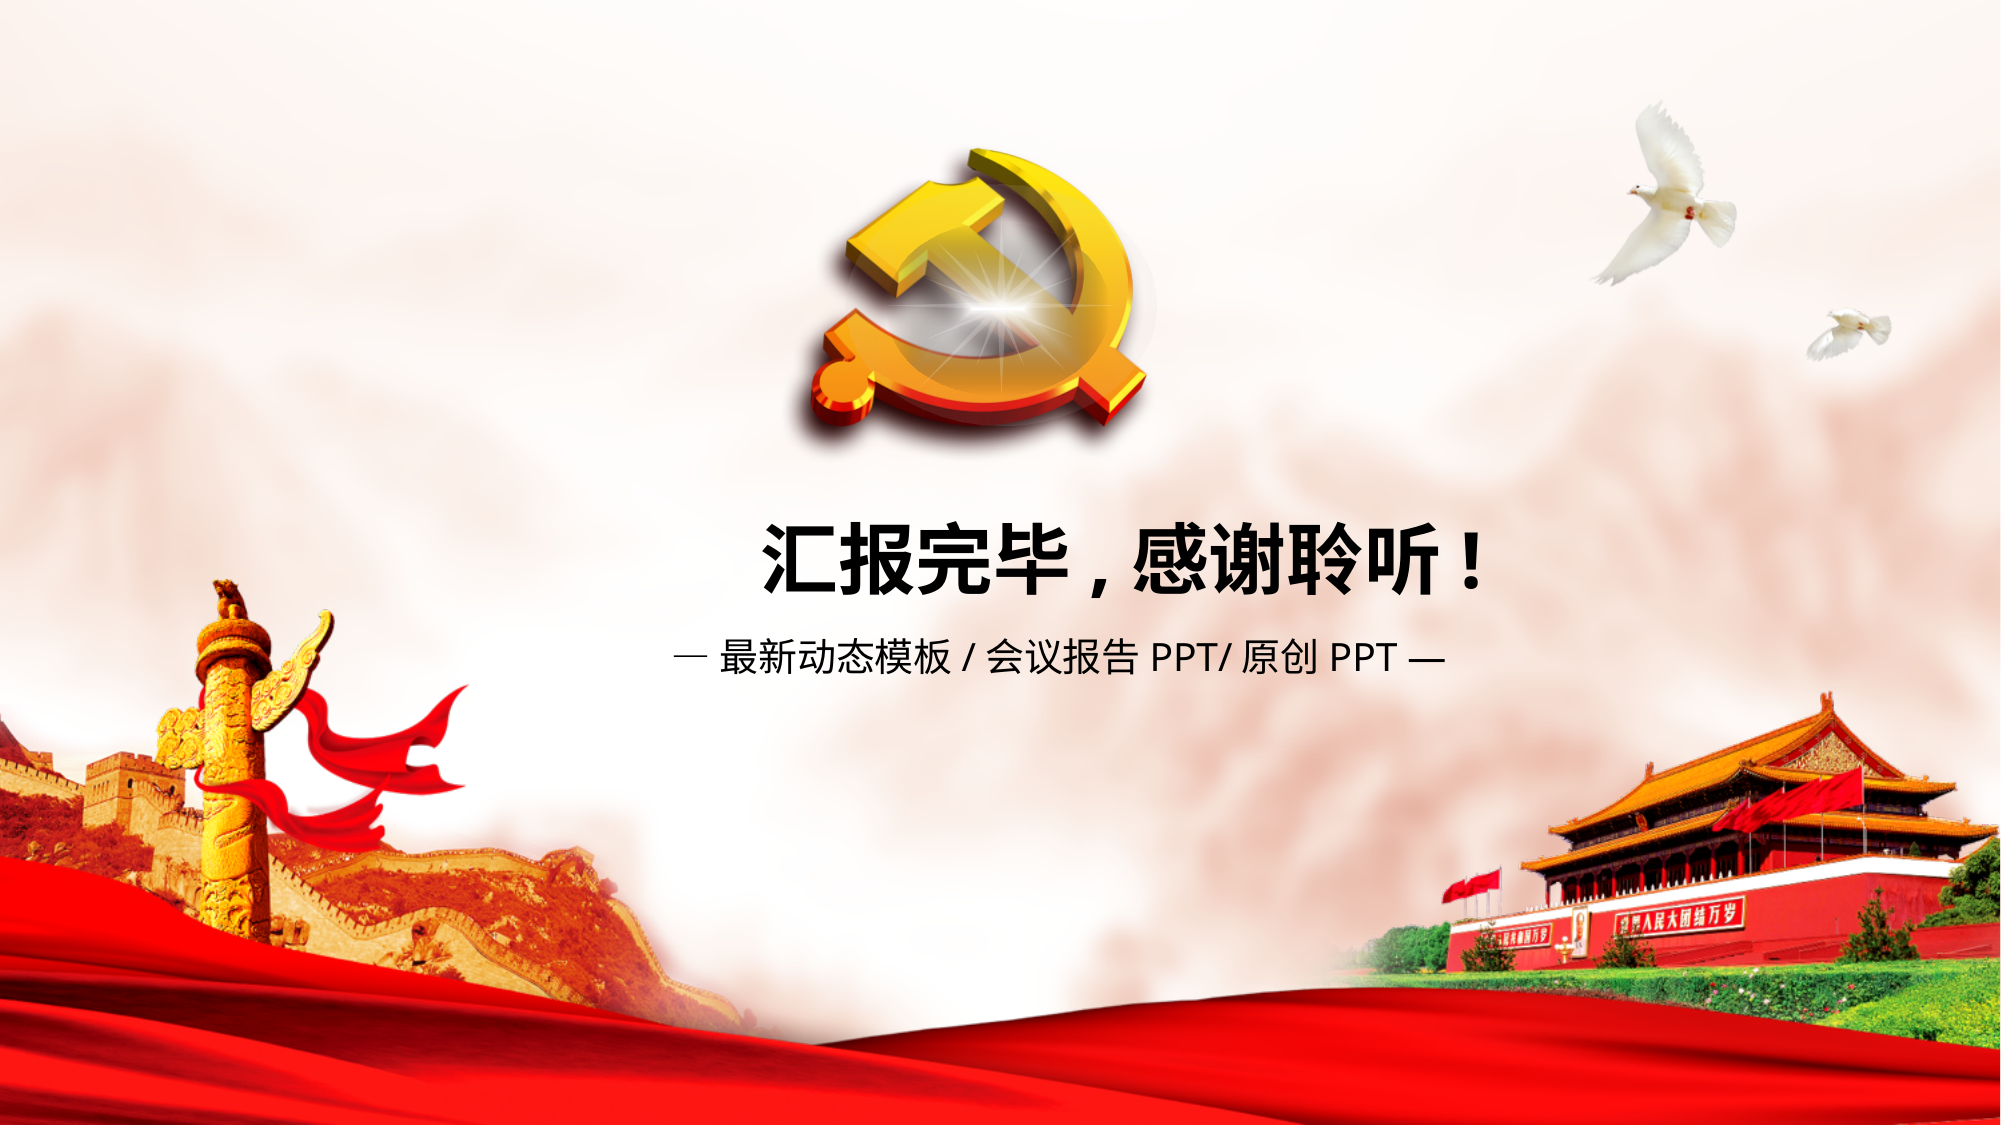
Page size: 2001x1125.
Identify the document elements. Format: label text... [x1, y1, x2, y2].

picture [0, 0, 2001, 1125]
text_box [845, 184, 1157, 427]
text_box 汇报完毕,感谢聆听! [745, 503, 1977, 576]
